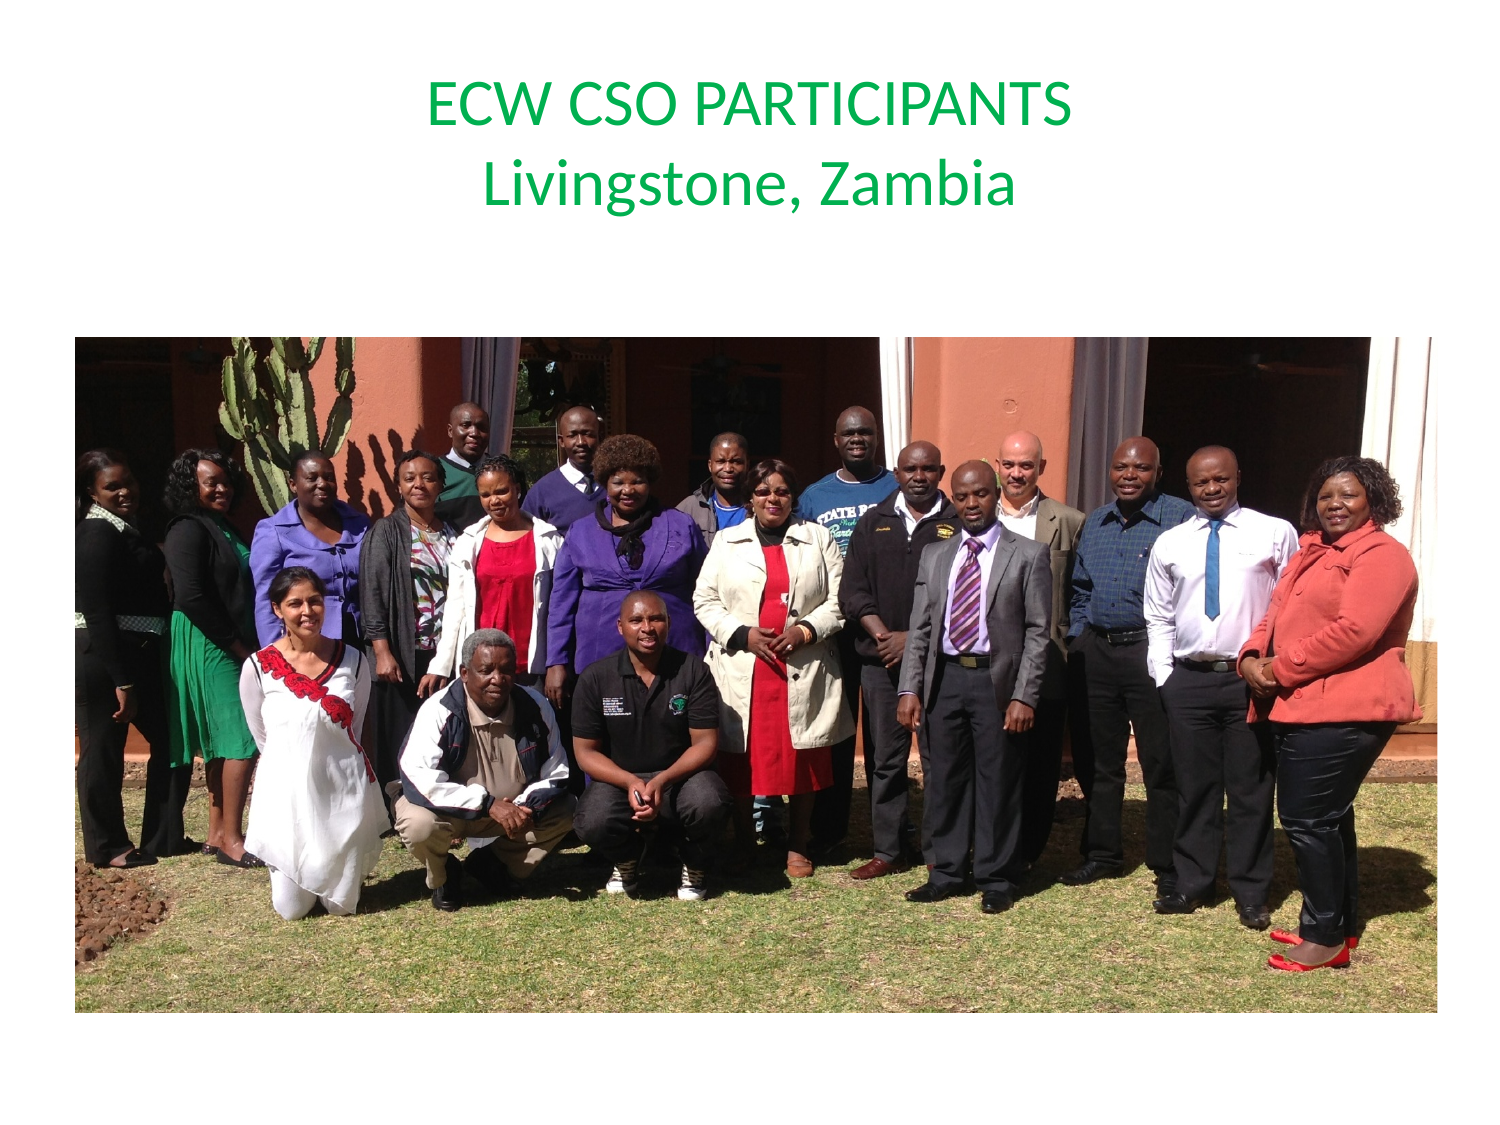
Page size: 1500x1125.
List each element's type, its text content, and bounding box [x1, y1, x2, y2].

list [74, 337, 1438, 1013]
title ECW CSO PARTICIPANTS Livingstone, Zambia [75, 45, 1425, 233]
